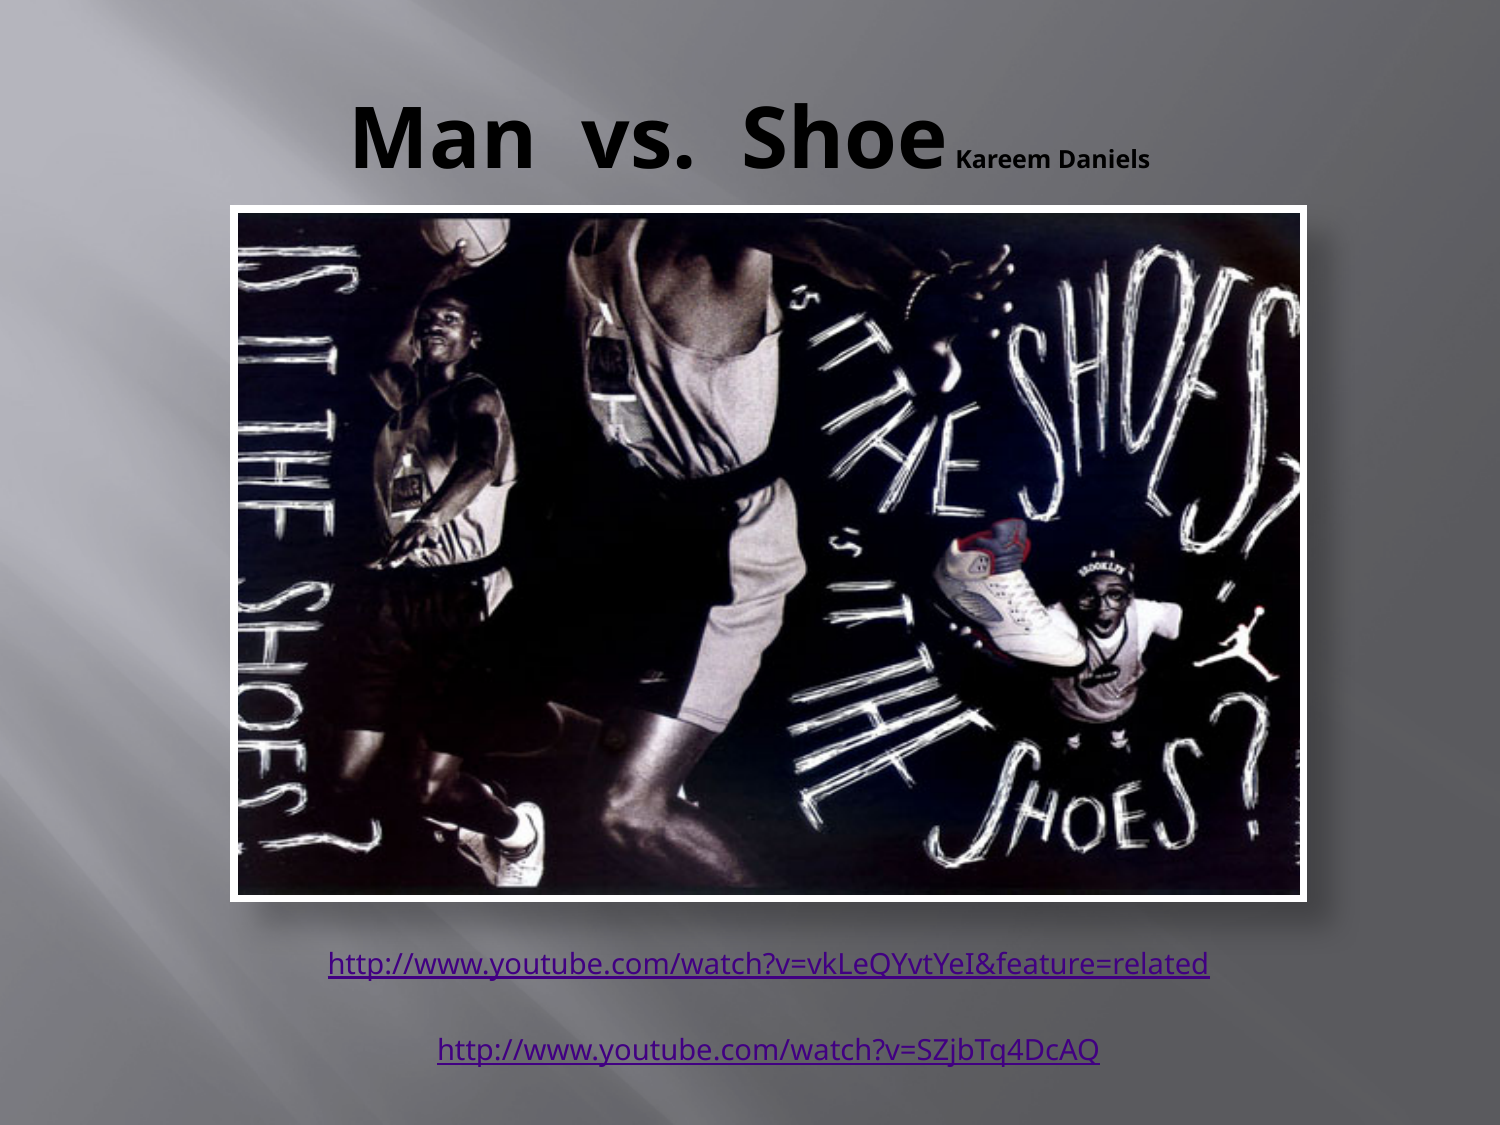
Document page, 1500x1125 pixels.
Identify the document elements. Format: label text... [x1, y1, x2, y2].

list http://www.youtube.com/watch?v=vkLeQYvtYeI&feature=related http://www.youtube.com/watch?v=SZjbTq4DcAQ [262, 937, 1275, 1100]
picture [237, 212, 1301, 895]
title Man vs. Shoe Kareem Daniels [300, 99, 1200, 186]
